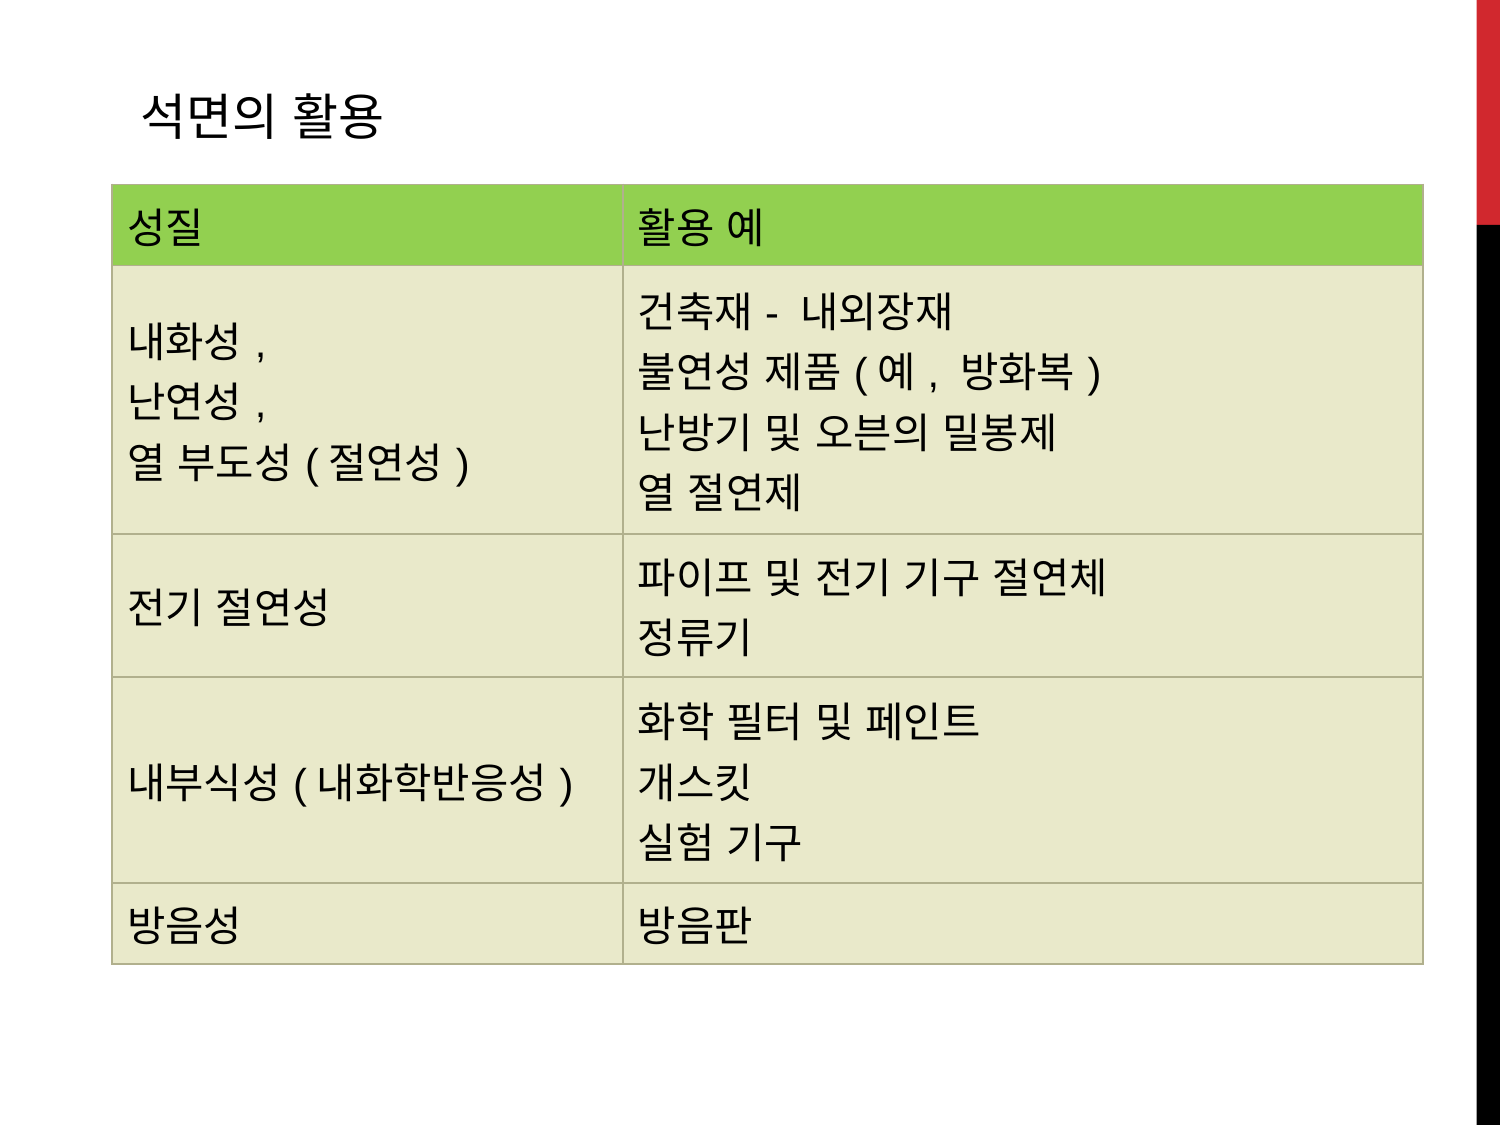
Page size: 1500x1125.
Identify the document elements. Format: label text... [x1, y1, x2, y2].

table_cell 방음판 [624, 884, 1422, 963]
table_header 활용 예 [624, 185, 1422, 265]
table_cell 화학 필터 및 페인트 개스킷 실험 기구 [624, 678, 1422, 882]
table_cell 전기 절연성 [113, 535, 622, 676]
table_cell 내화성, 난연성, 열 부도성(절연성) [113, 266, 622, 533]
text_box 석면의 활용 [125, 78, 400, 153]
table_cell 내부식성(내화학반응성) [113, 678, 622, 882]
table_cell 건축재- 내외장재 불연성 제품(예, 방화복) 난방기 및 오븐의 밀봉제 열 절연제 [624, 266, 1422, 533]
table_header 성질 [113, 185, 622, 265]
table_cell 파이프 및 전기 기구 절연체 정류기 [624, 535, 1422, 676]
table_cell 방음성 [113, 884, 622, 963]
